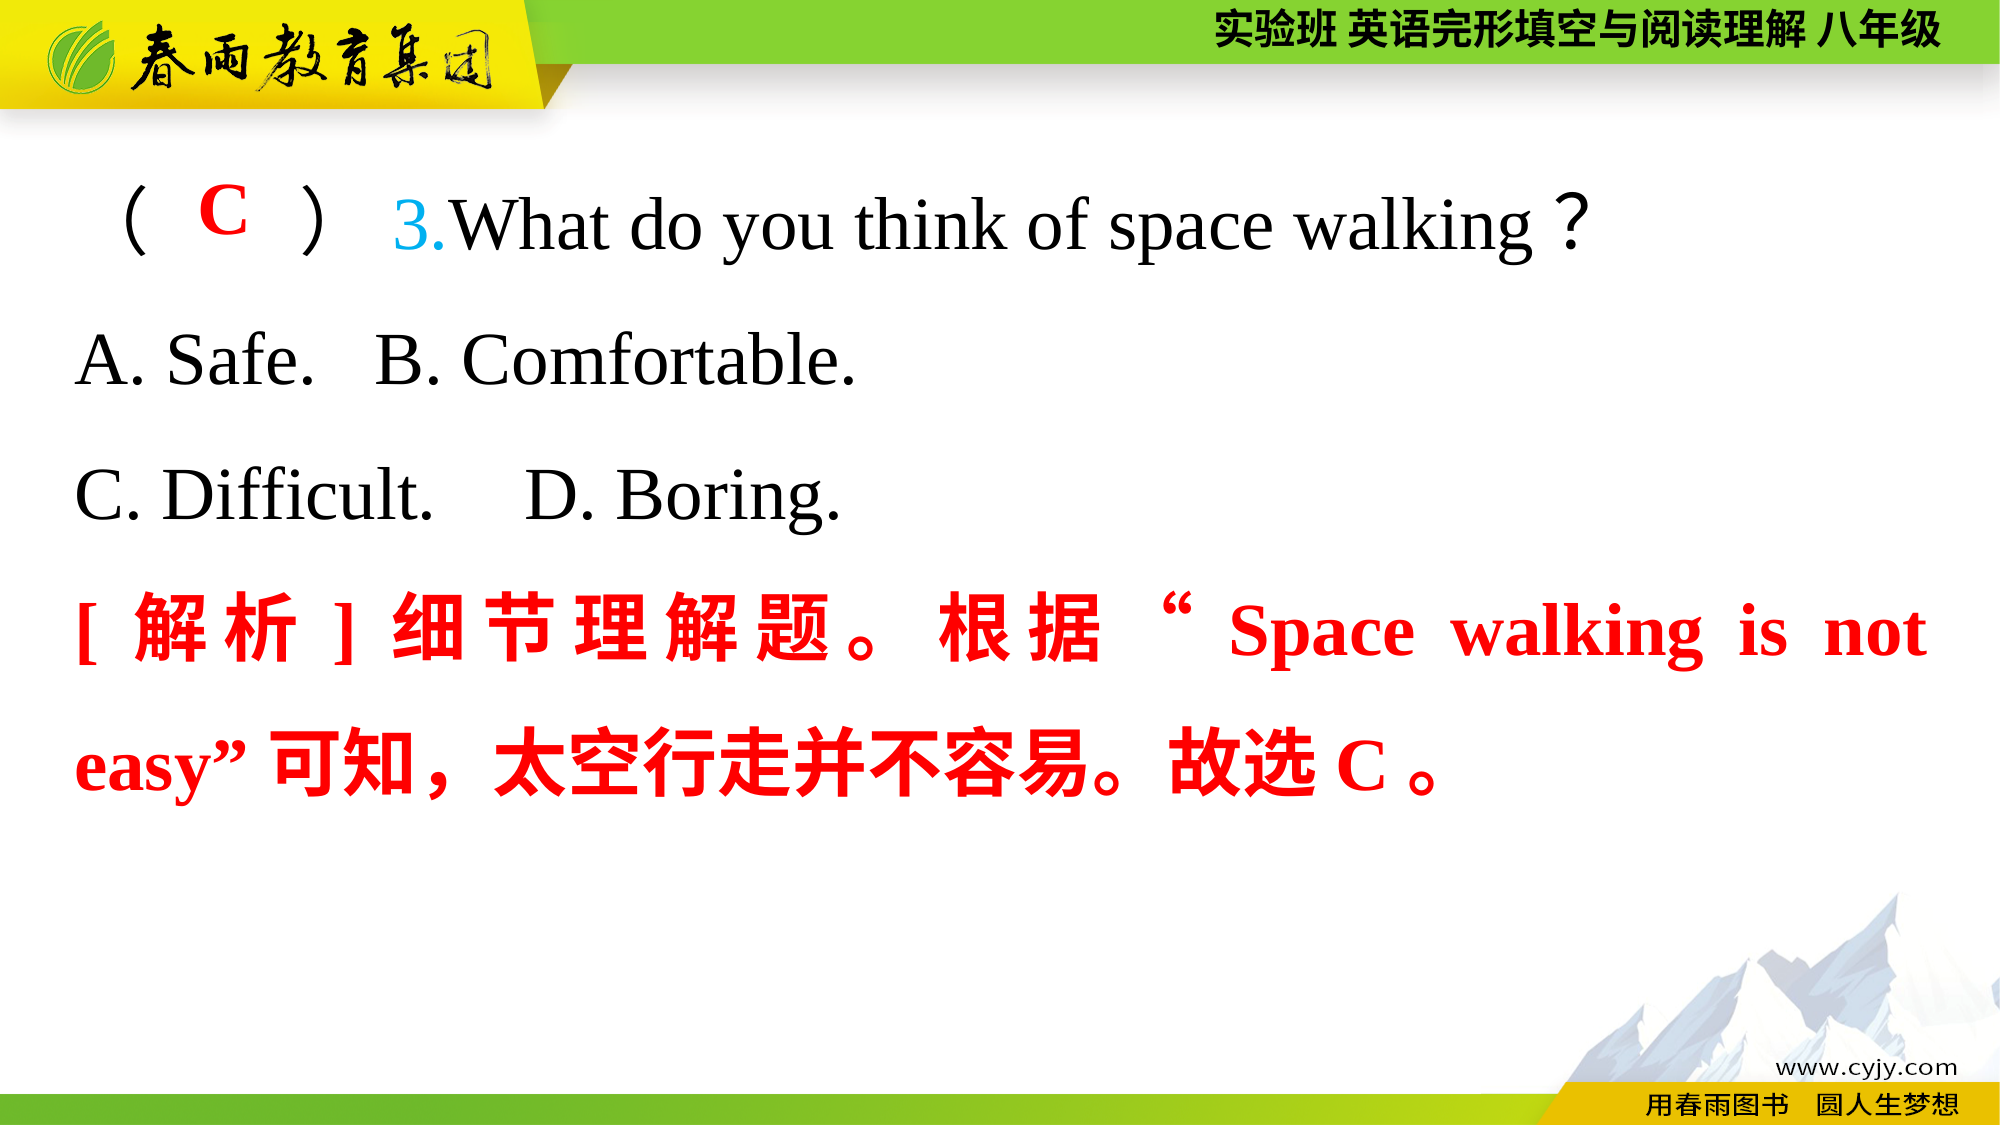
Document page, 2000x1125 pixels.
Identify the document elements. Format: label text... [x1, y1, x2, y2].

picture [0, 0, 2000, 1125]
text_box [解析]细节理解题。根据“Space walking is not easy”可知，太空行走并不容易。故选C。 [59, 528, 1944, 814]
list （ ）3.What do you think of space walking？ A. Safe. B. Comfortable. C. Difficult. D. Boring. [59, 122, 1944, 528]
text_box C [182, 152, 267, 257]
